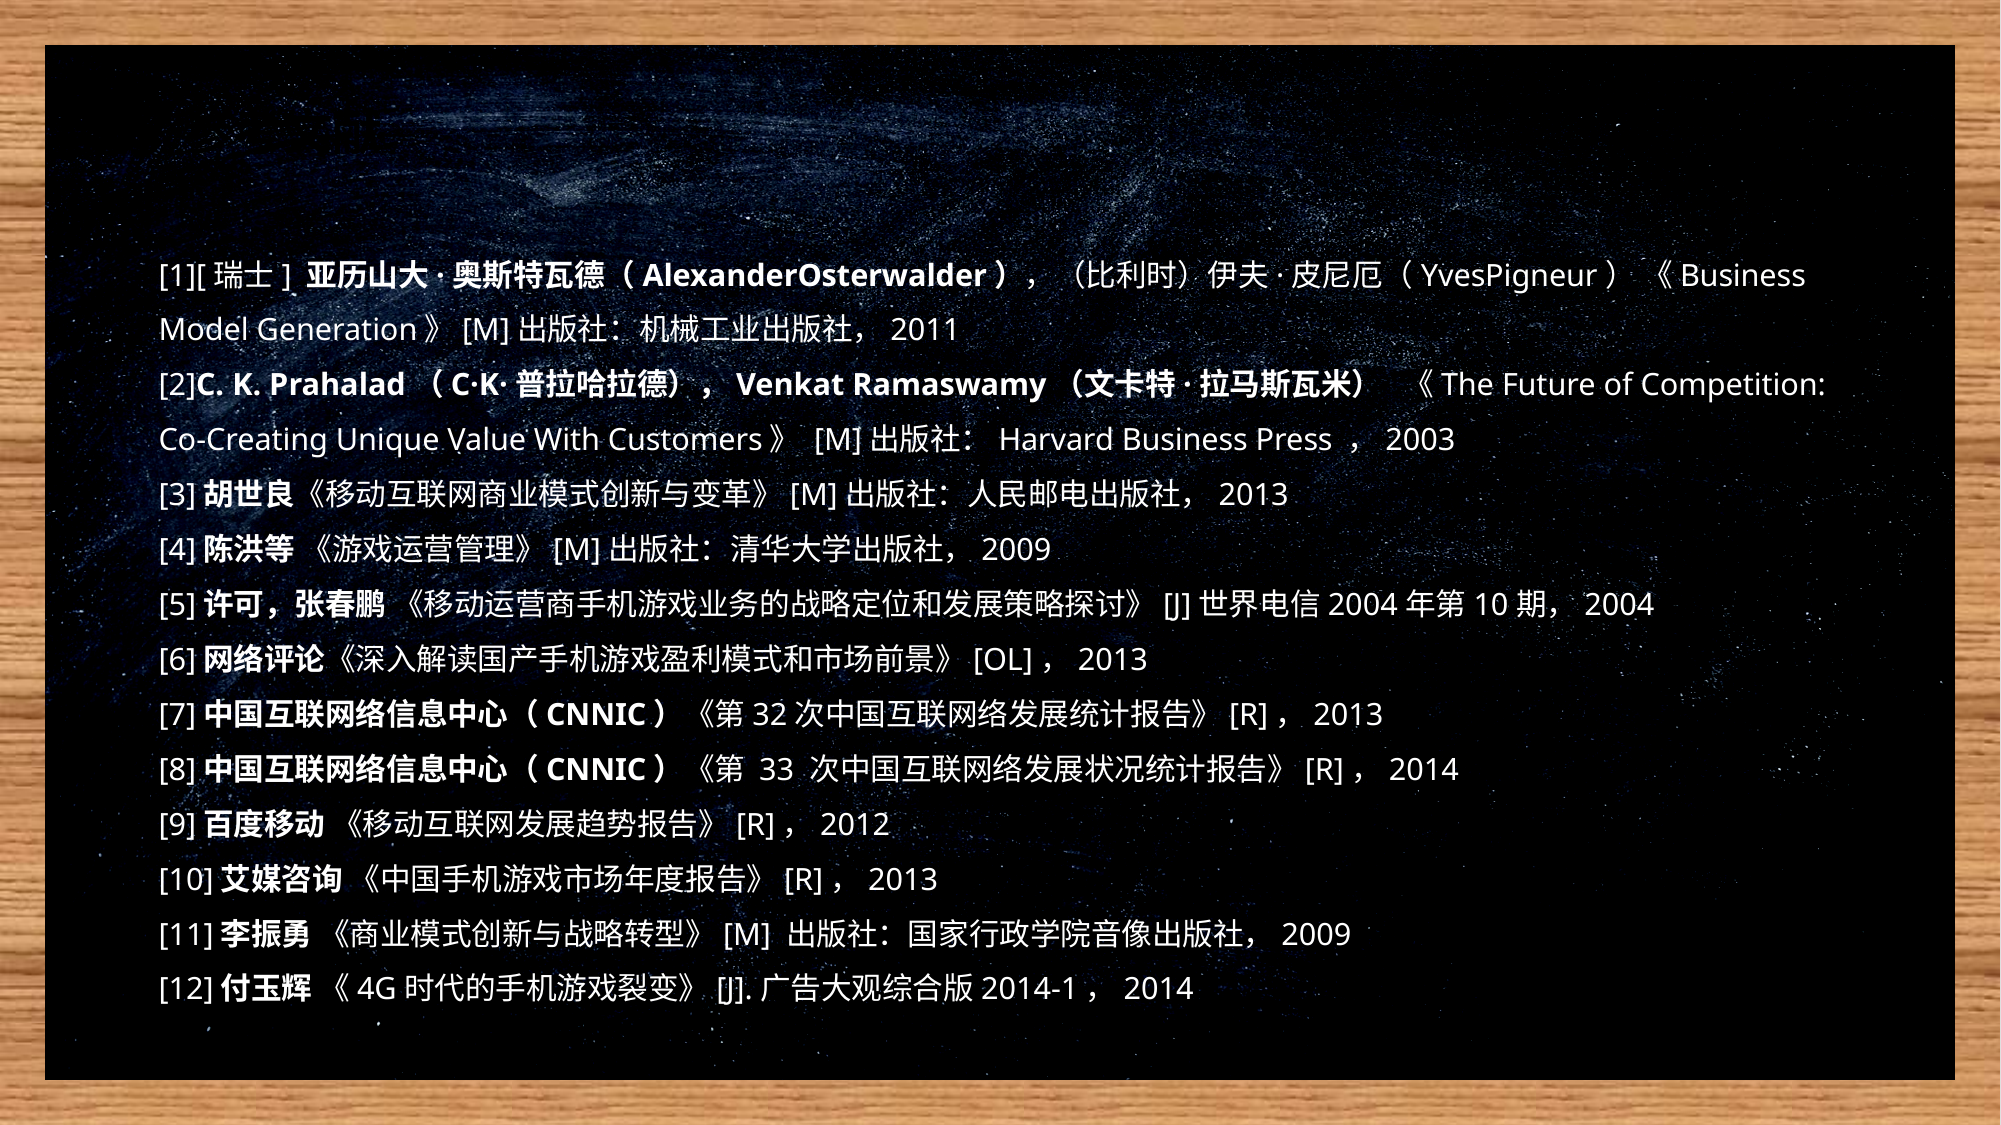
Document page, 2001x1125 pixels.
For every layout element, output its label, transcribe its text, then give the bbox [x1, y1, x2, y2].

text_box 05 [75, 85, 180, 176]
text_box [1][瑞士] 亚历山大·奥斯特瓦德（AlexanderOsterwalder），（比利时）伊夫·皮尼厄（YvesPigneur） 《Business Model Generation》[M]出版社：机械工业出版社，2011 [2]C. K. Prahalad（C·K·普拉哈拉德），Venkat Ramaswamy（文卡特·拉马斯瓦米） 《The Future of Competition: Co-Creating Unique Value With Customers》 [M]出版社：Harvard Business Press ，2003 [3]胡世良《移动互联网商业模式创新与变革》[M]出版社：人民邮电出版社，2013 [4]陈洪等 《游戏运营管理》[M]出版社：清华大学出版社，2009 [5]许可，张春鹏 《移动运营商手机游戏业务的战略定位和发展策略探讨》[J]世界电信2004年第10期，2004 [6]网络评论《深入解读国产手机游戏盈利模式和市场前景》[OL]，2013 [7]中国互联网络信息中心（CNNIC）《第32次中国互联网络发展统计报告》[R]，2013 [8]中国互联网络信息中心（CNNIC）《第 33 次中国互联网络发展状况统计报告》[R]，2014 [9]百度移动 《移动互联网发展趋势报告》[R]，2012 [10]艾媒咨询 《中国手机游戏市场年度报告》[R]，2013 [11]李振勇 《商业模式创新与战略转型》[M] 出版社：国家行政学院音像出版社，2009 [12]付玉辉 《4G时代的手机游戏裂变》[J].广告大观综合版2014-1，2014 [143, 229, 1858, 1014]
picture [46, 46, 1954, 1079]
text_box 参考文献 [180, 93, 649, 169]
text_box [0, 0, 2000, 1125]
